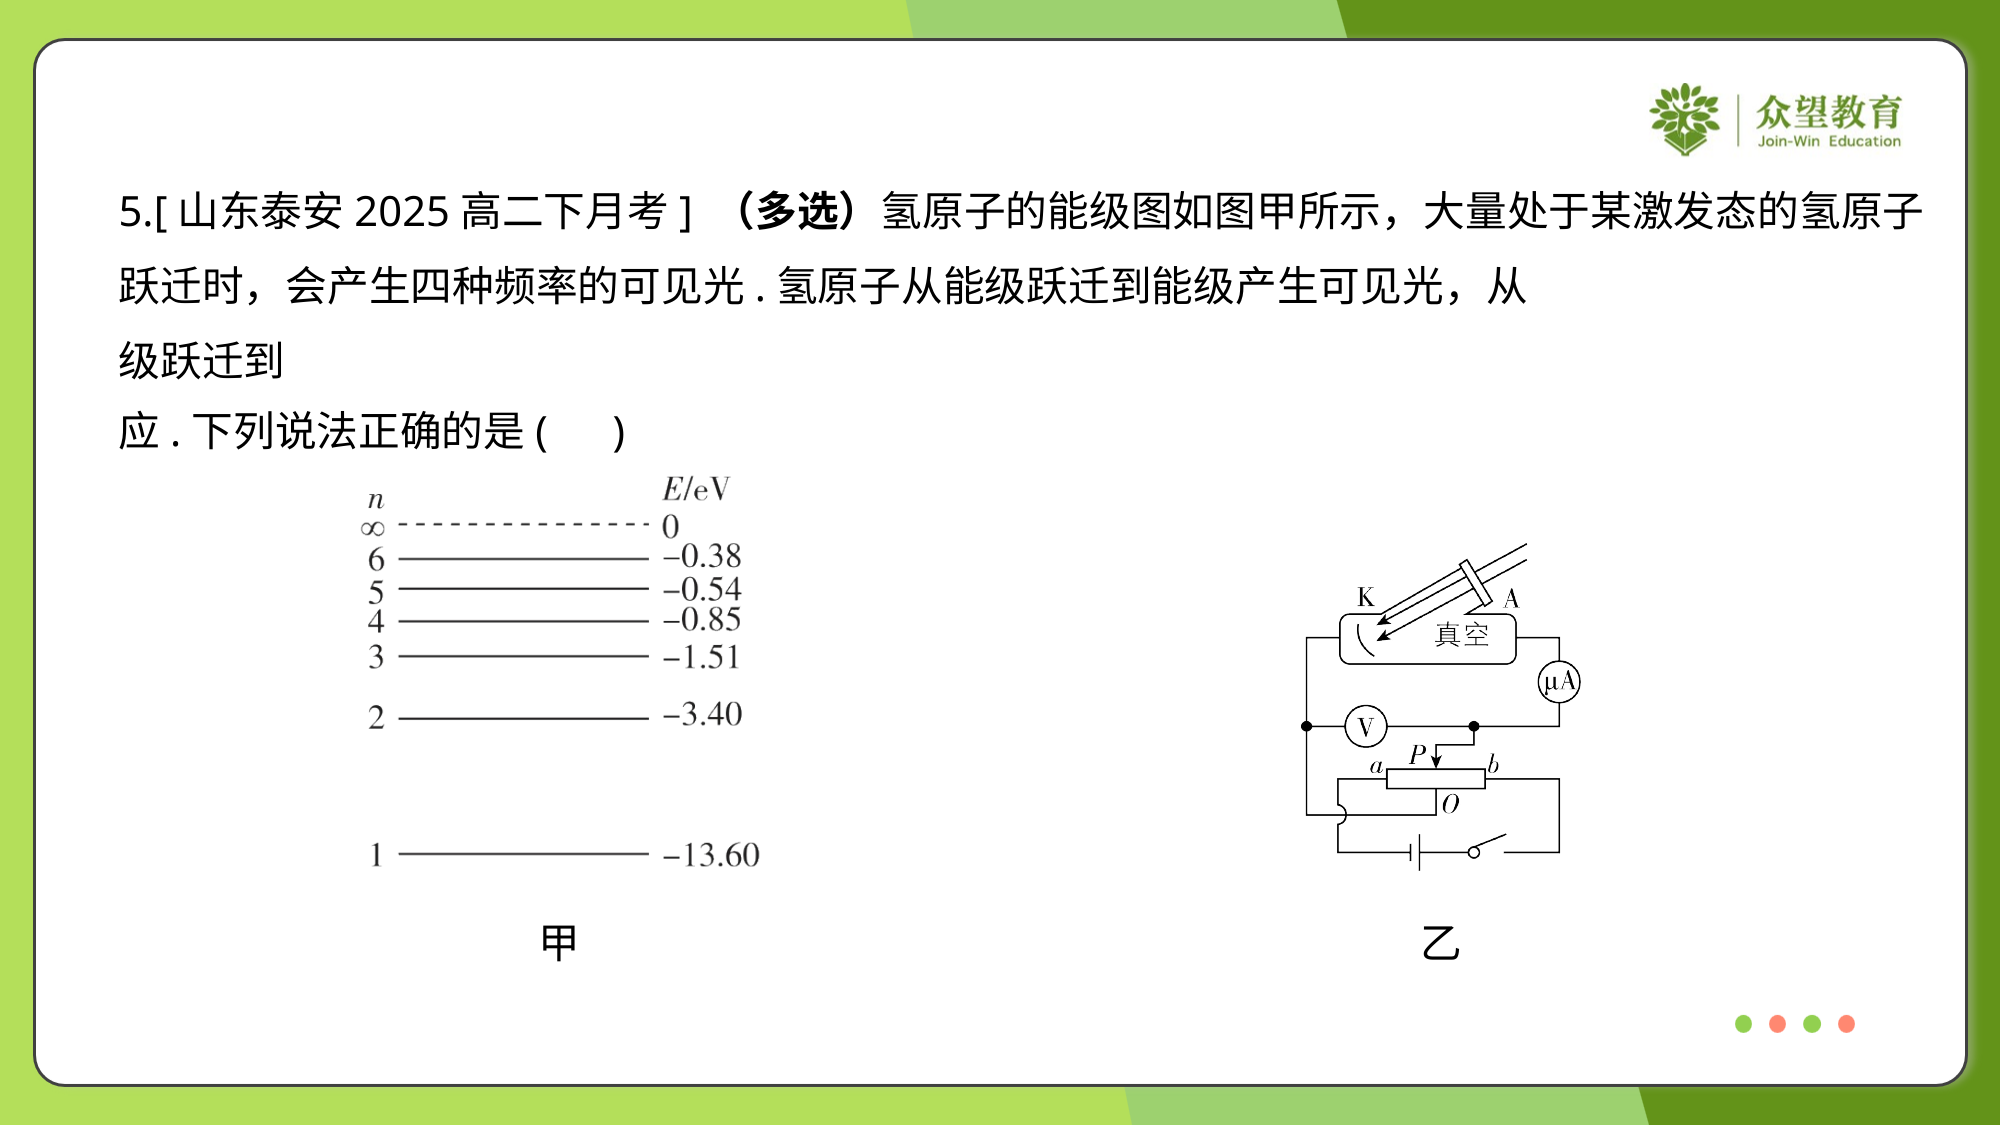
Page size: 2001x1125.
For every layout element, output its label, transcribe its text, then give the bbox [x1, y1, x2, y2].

picture [0, 0, 2000, 1125]
text_box 甲 [533, 891, 585, 1025]
text_box 乙 [1415, 891, 1467, 1025]
